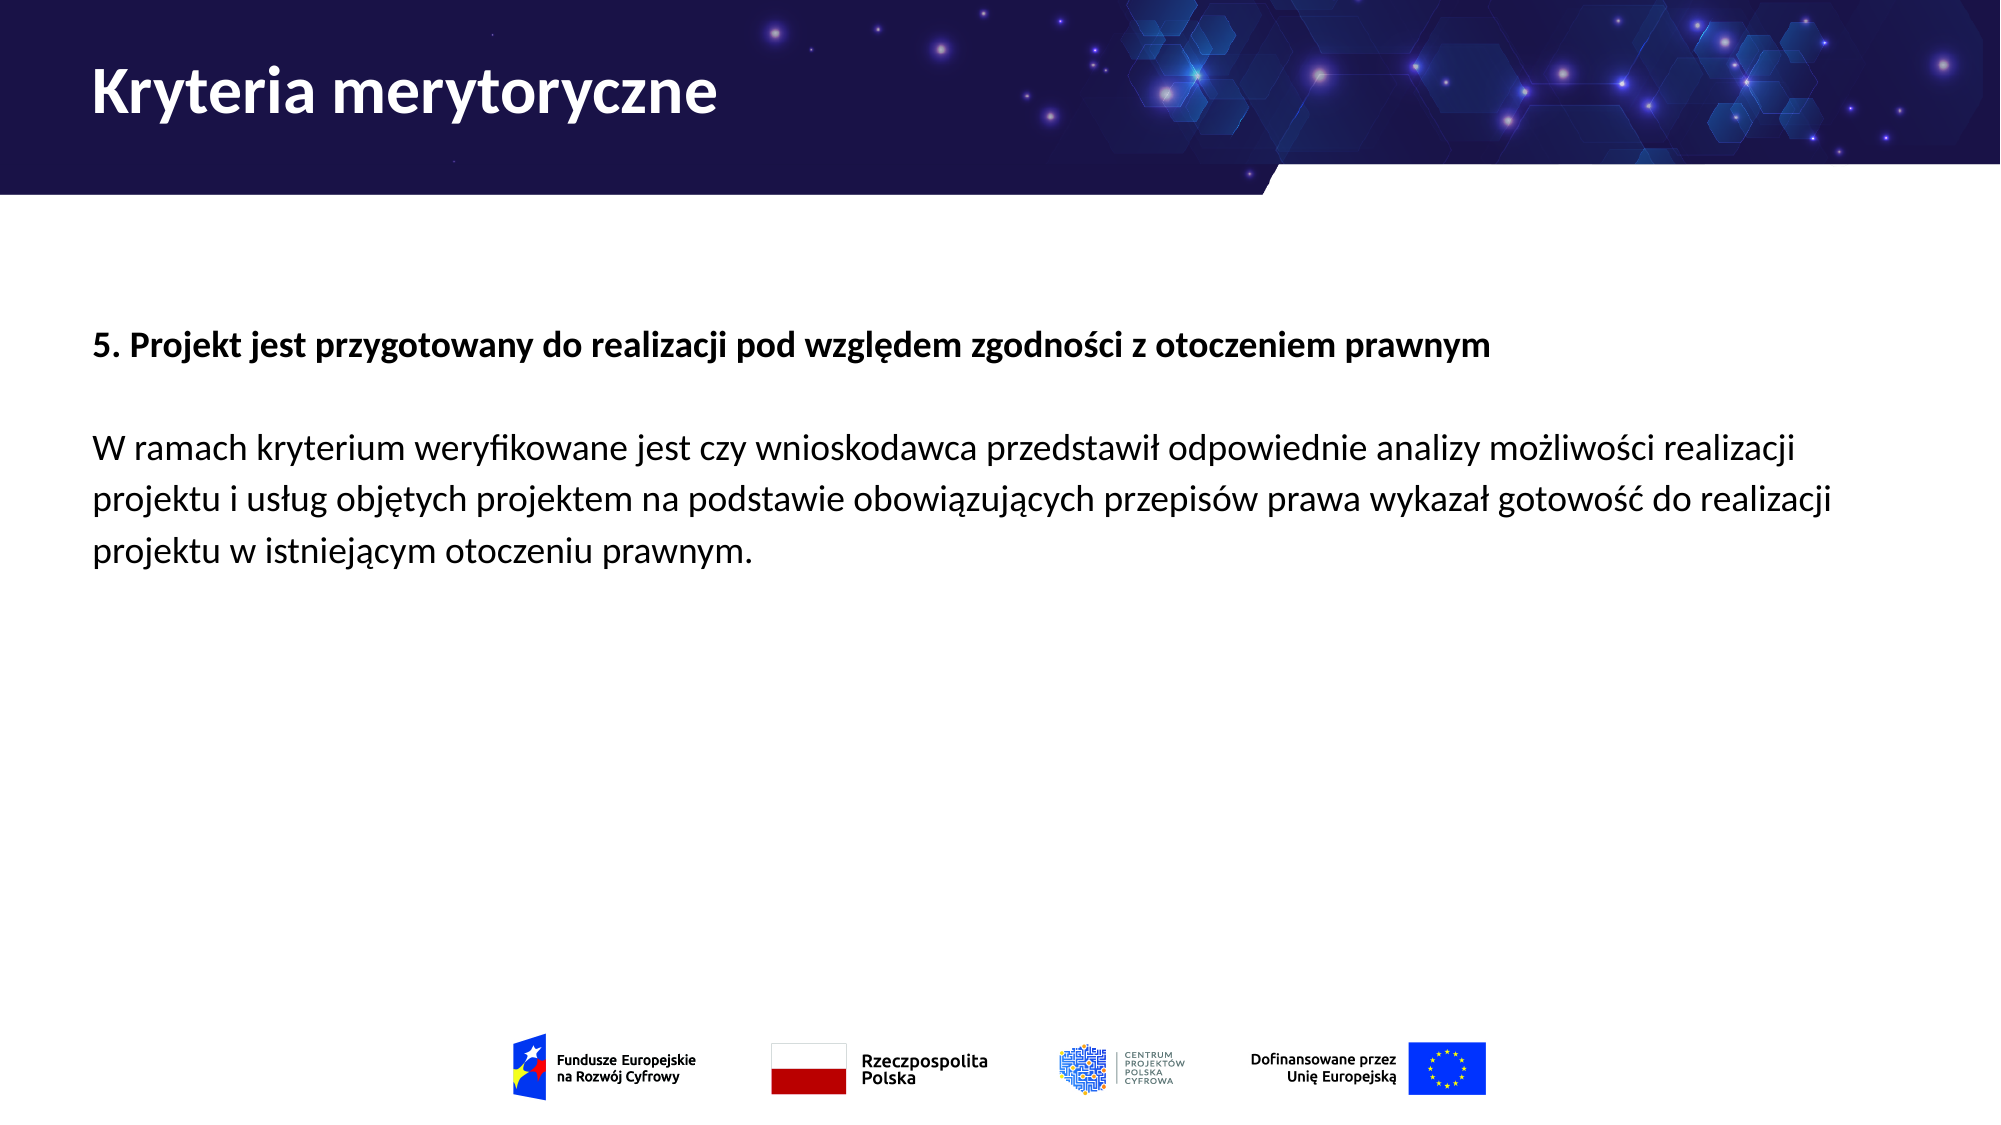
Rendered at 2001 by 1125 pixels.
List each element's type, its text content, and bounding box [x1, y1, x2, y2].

picture [491, 1011, 1509, 1122]
list 5. Projekt jest przygotowany do realizacji pod względem zgodności z otoczeniem prawnym W ramach kryterium weryfikowane jest czy wnioskodawca przedstawił odpowiednie analizy możliwości realizacji projektu i usług objętych projektem na podstawie obowiązujących przepisów prawa wykazał gotowość do realizacji projektu w istniejącym otoczeniu prawnym. [77, 261, 1863, 937]
title Kryteria merytoryczne [77, 46, 1863, 136]
picture [0, 0, 2000, 195]
